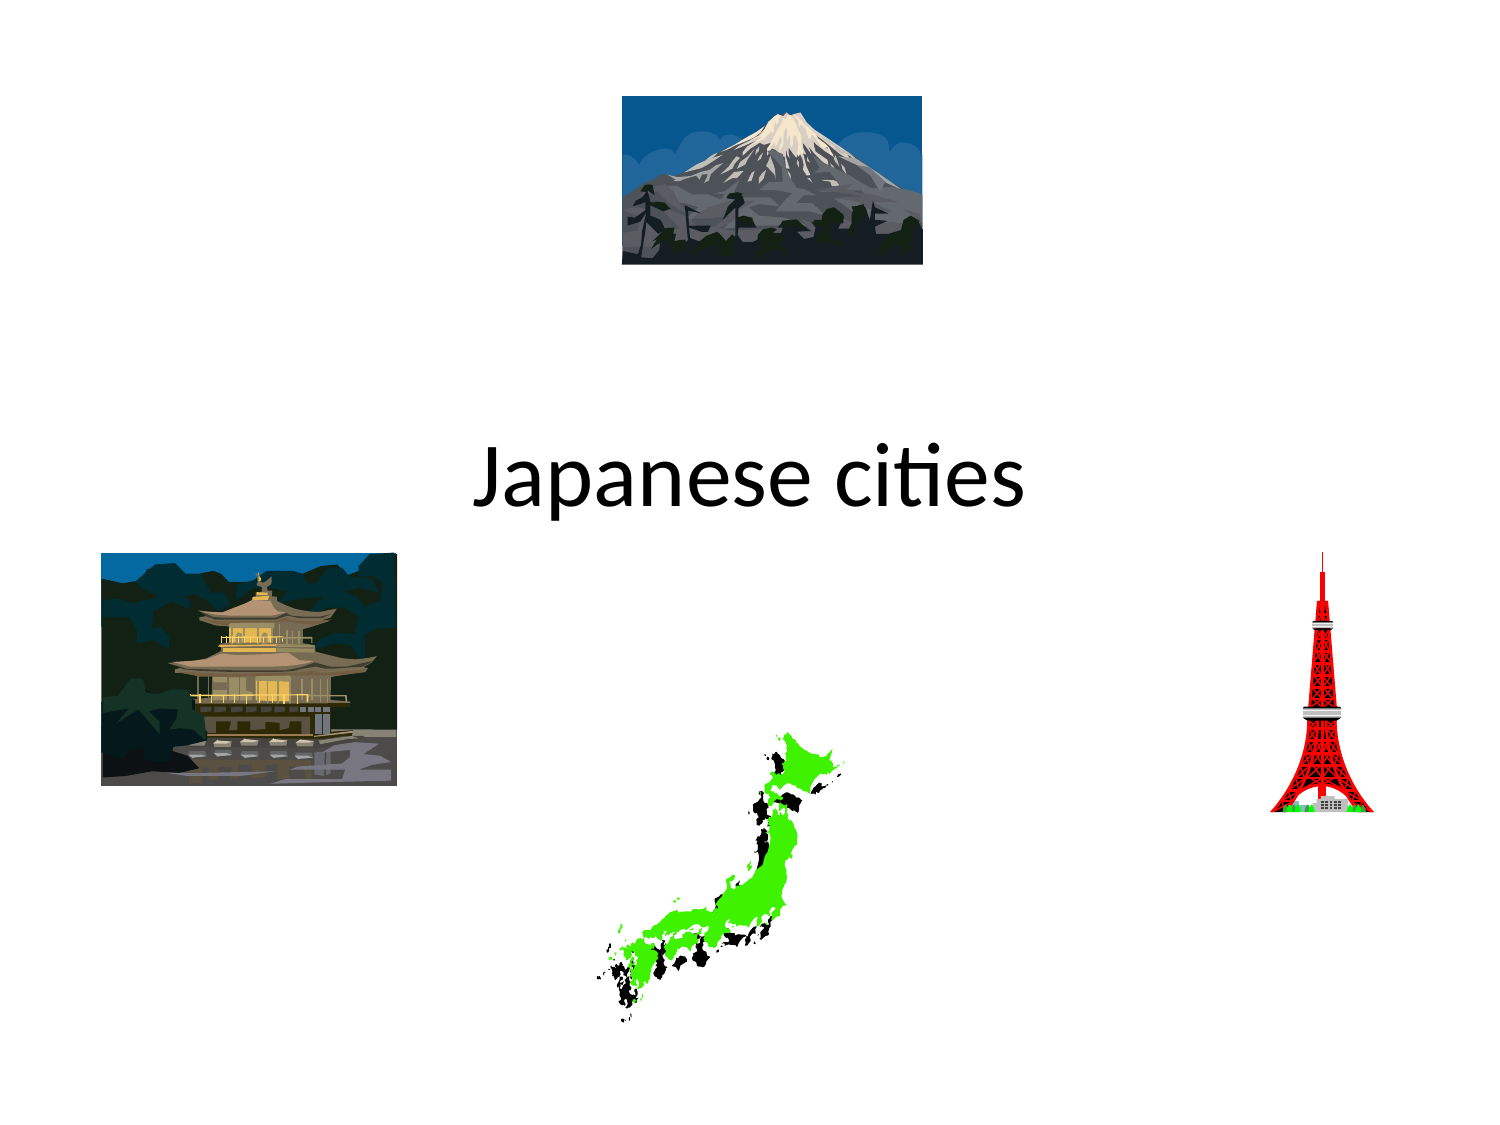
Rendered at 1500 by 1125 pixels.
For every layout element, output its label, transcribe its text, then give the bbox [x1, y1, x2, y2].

picture [596, 731, 845, 1023]
title Japanese cities [112, 349, 1388, 591]
picture [1269, 551, 1375, 813]
picture [620, 94, 925, 266]
picture [100, 551, 399, 788]
